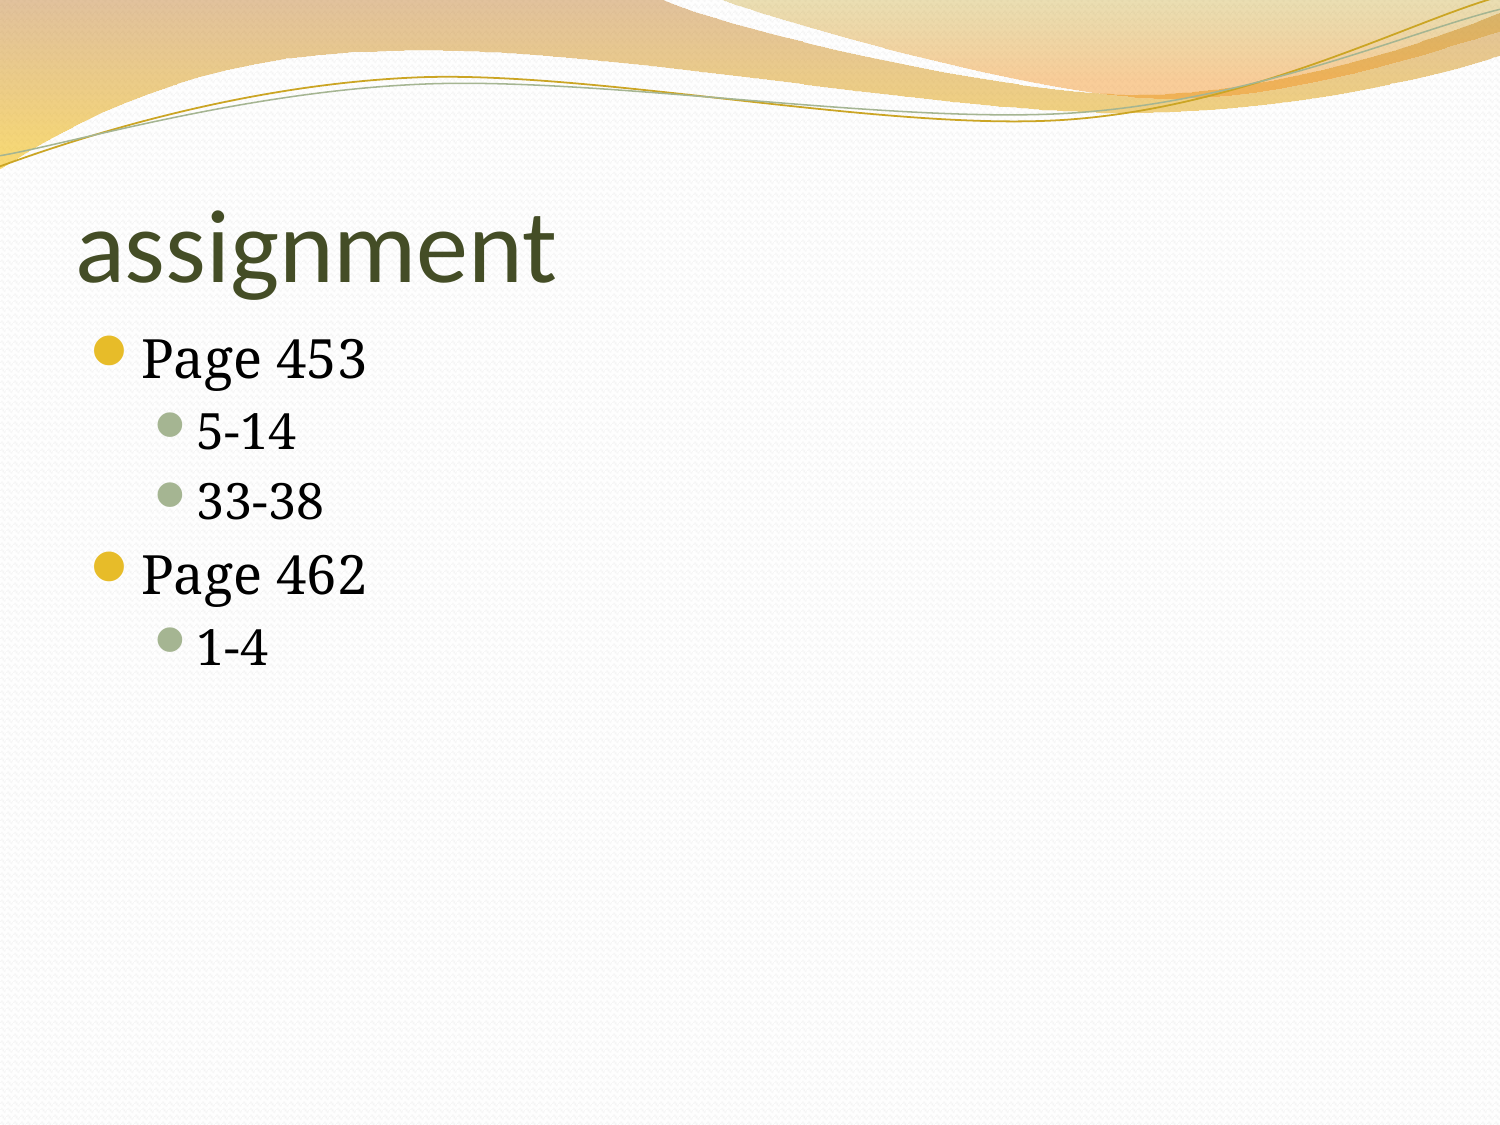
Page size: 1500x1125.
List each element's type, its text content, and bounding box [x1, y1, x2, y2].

list Page 453 5-14 33-38 Page 462 1-4 [75, 317, 1425, 1038]
title assignment [75, 115, 1425, 303]
